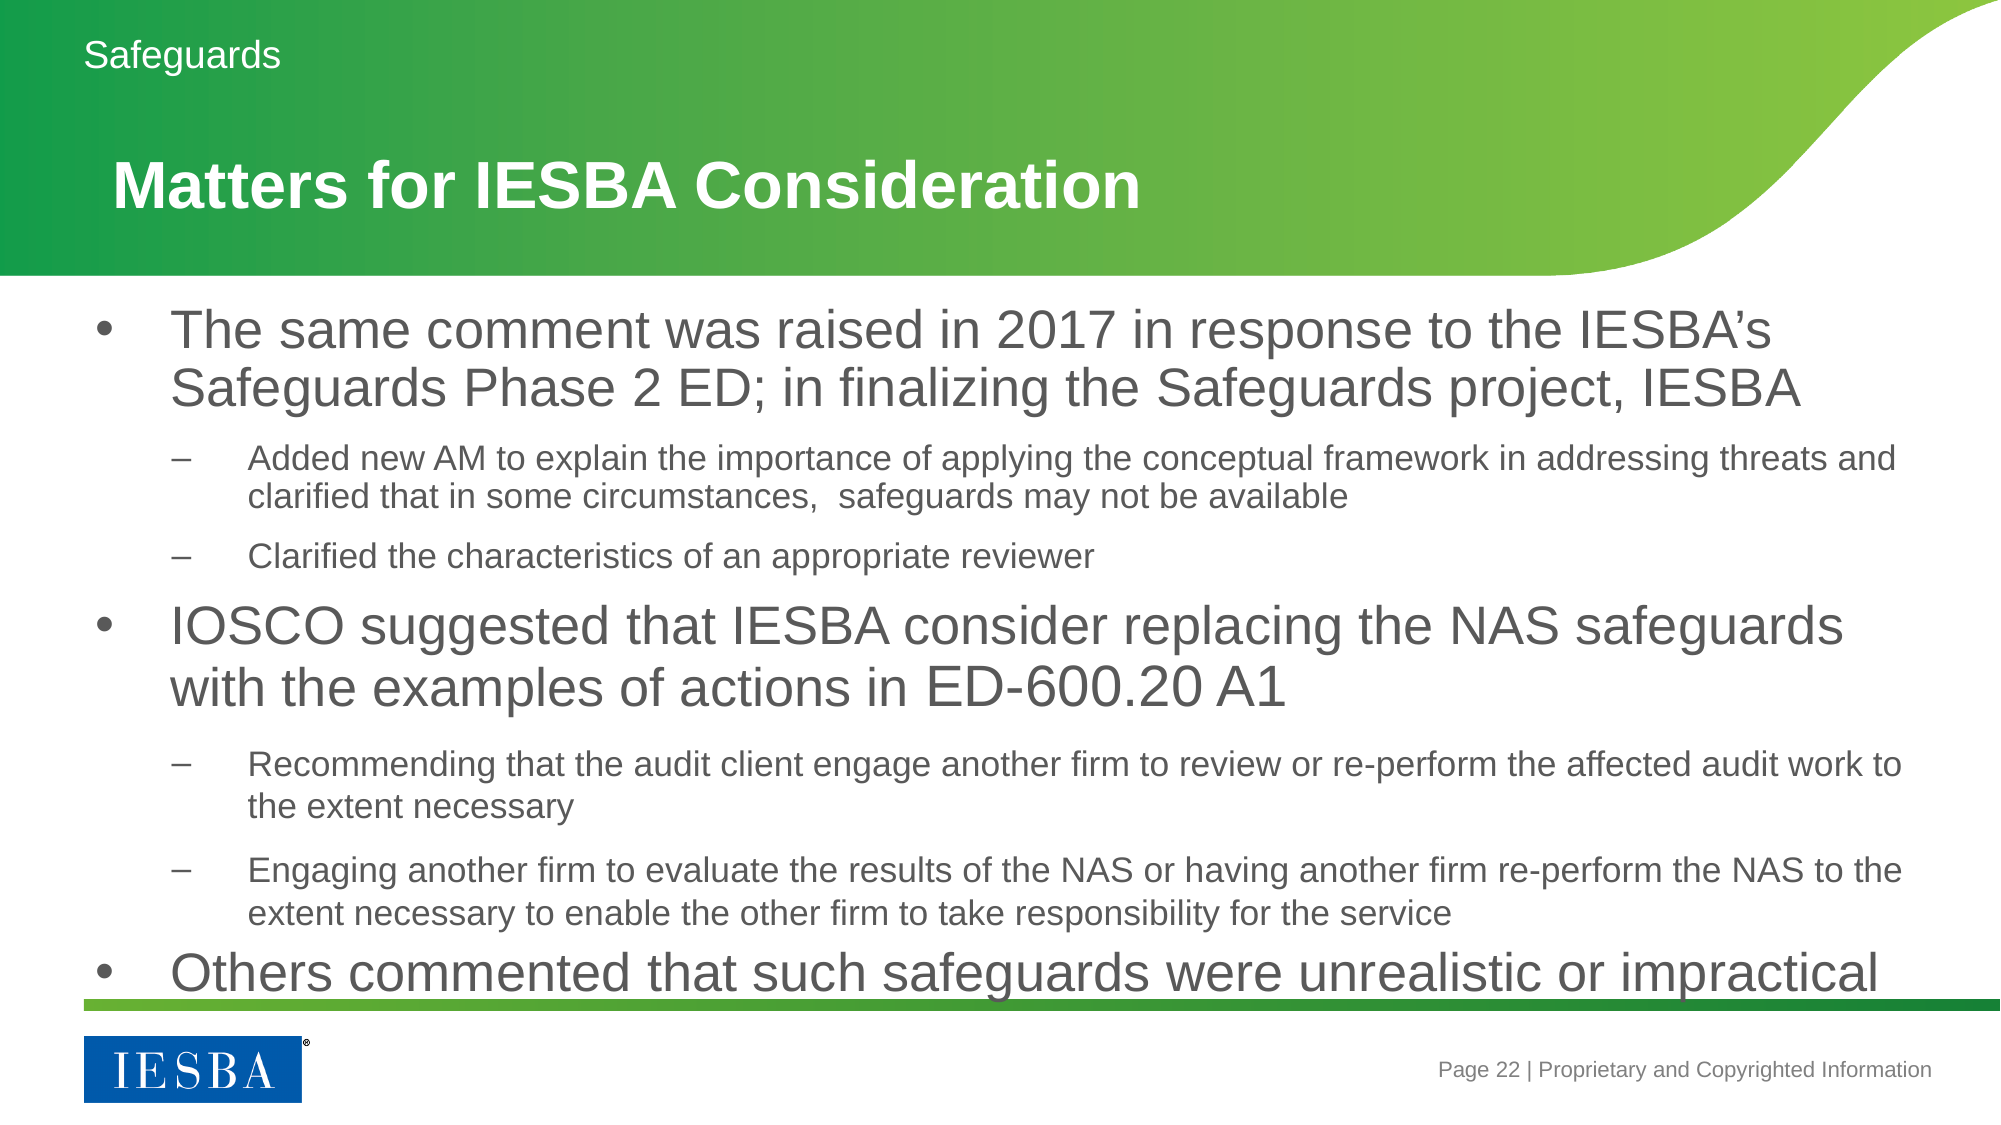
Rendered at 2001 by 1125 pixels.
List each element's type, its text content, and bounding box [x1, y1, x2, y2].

subtitle Safeguards [83, 29, 667, 68]
list The same comment was raised in 2017 in response to the IESBA’s Safeguards Phase 2 ED; in finalizing the Safeguards project, IESBA Added new AM to explain the importance of applying the conceptual framework in addressing threats and clarified that in some circumstances, safeguards may not be available Clarified the characteristics of an appropriate reviewer IOSCO suggested that IESBA consider replacing the NAS safeguards with the examples of actions in ED-600.20 A1 Recommending that the audit client engage another firm to review or re-perform the affected audit work to the extent necessary Engaging another firm to evaluate the results of the NAS or having another firm re-perform the NAS to the extent necessary to enable the other firm to take responsibility for the service Others commented that such safeguards were unrealistic or impractical [80, 293, 1938, 966]
title Matters for IESBA Consideration [112, 137, 1763, 226]
picture [0, 0, 2000, 276]
picture [84, 1036, 310, 1103]
